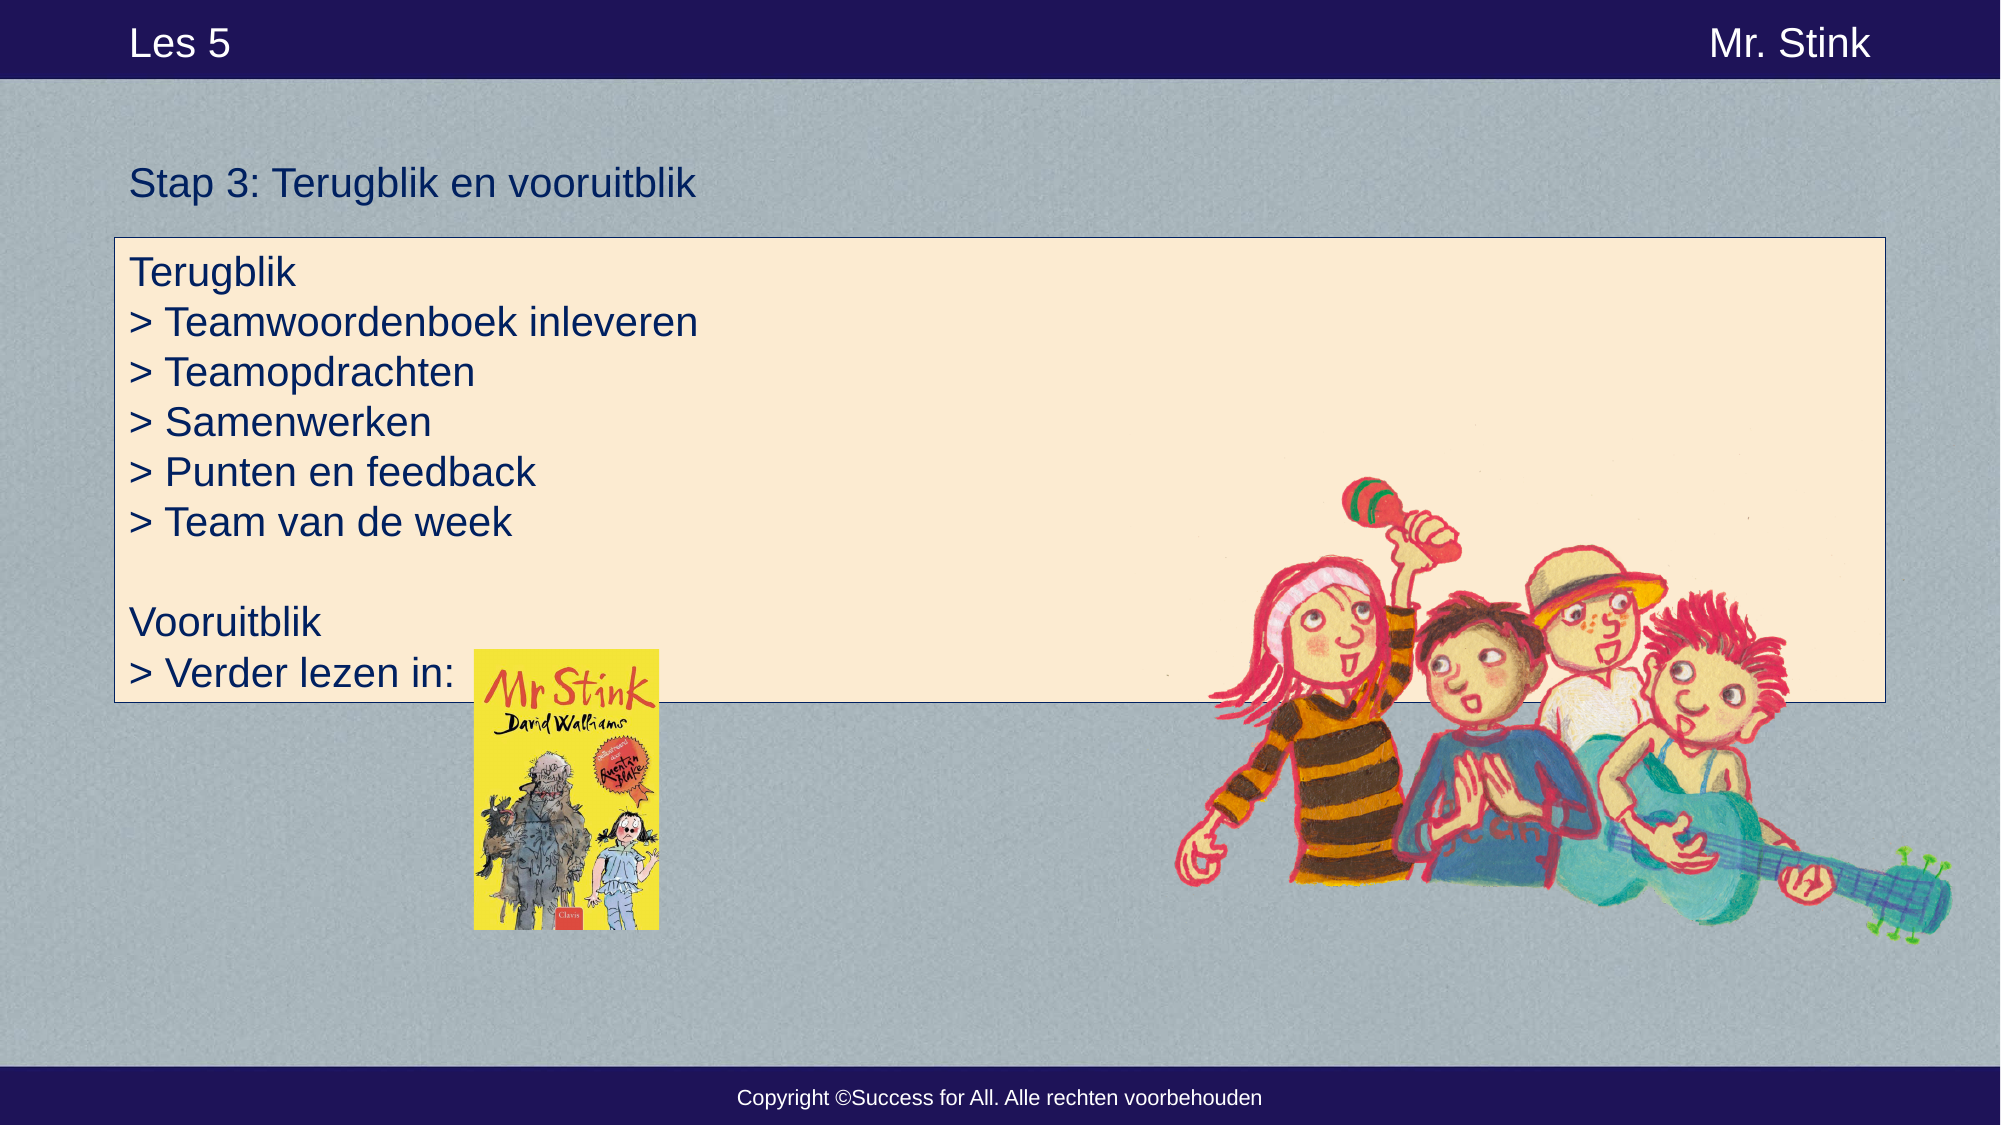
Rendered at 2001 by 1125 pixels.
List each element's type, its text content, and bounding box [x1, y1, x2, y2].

text_box Mr. Stink [999, 8, 1886, 73]
text_box Terugblik > Teamwoordenboek inleveren > Teamopdrachten > Samenwerken > Punten en feedback > Team van de week Vooruitblik > Verder lezen in: [114, 237, 1886, 703]
text_box Les 5 [114, 8, 354, 73]
text_box Stap 3: Terugblik en vooruitblik [113, 148, 1635, 214]
text_box Copyright ©Success for All. Alle rechten voorbehouden [0, 1076, 2000, 1125]
picture [0, 0, 2001, 1125]
